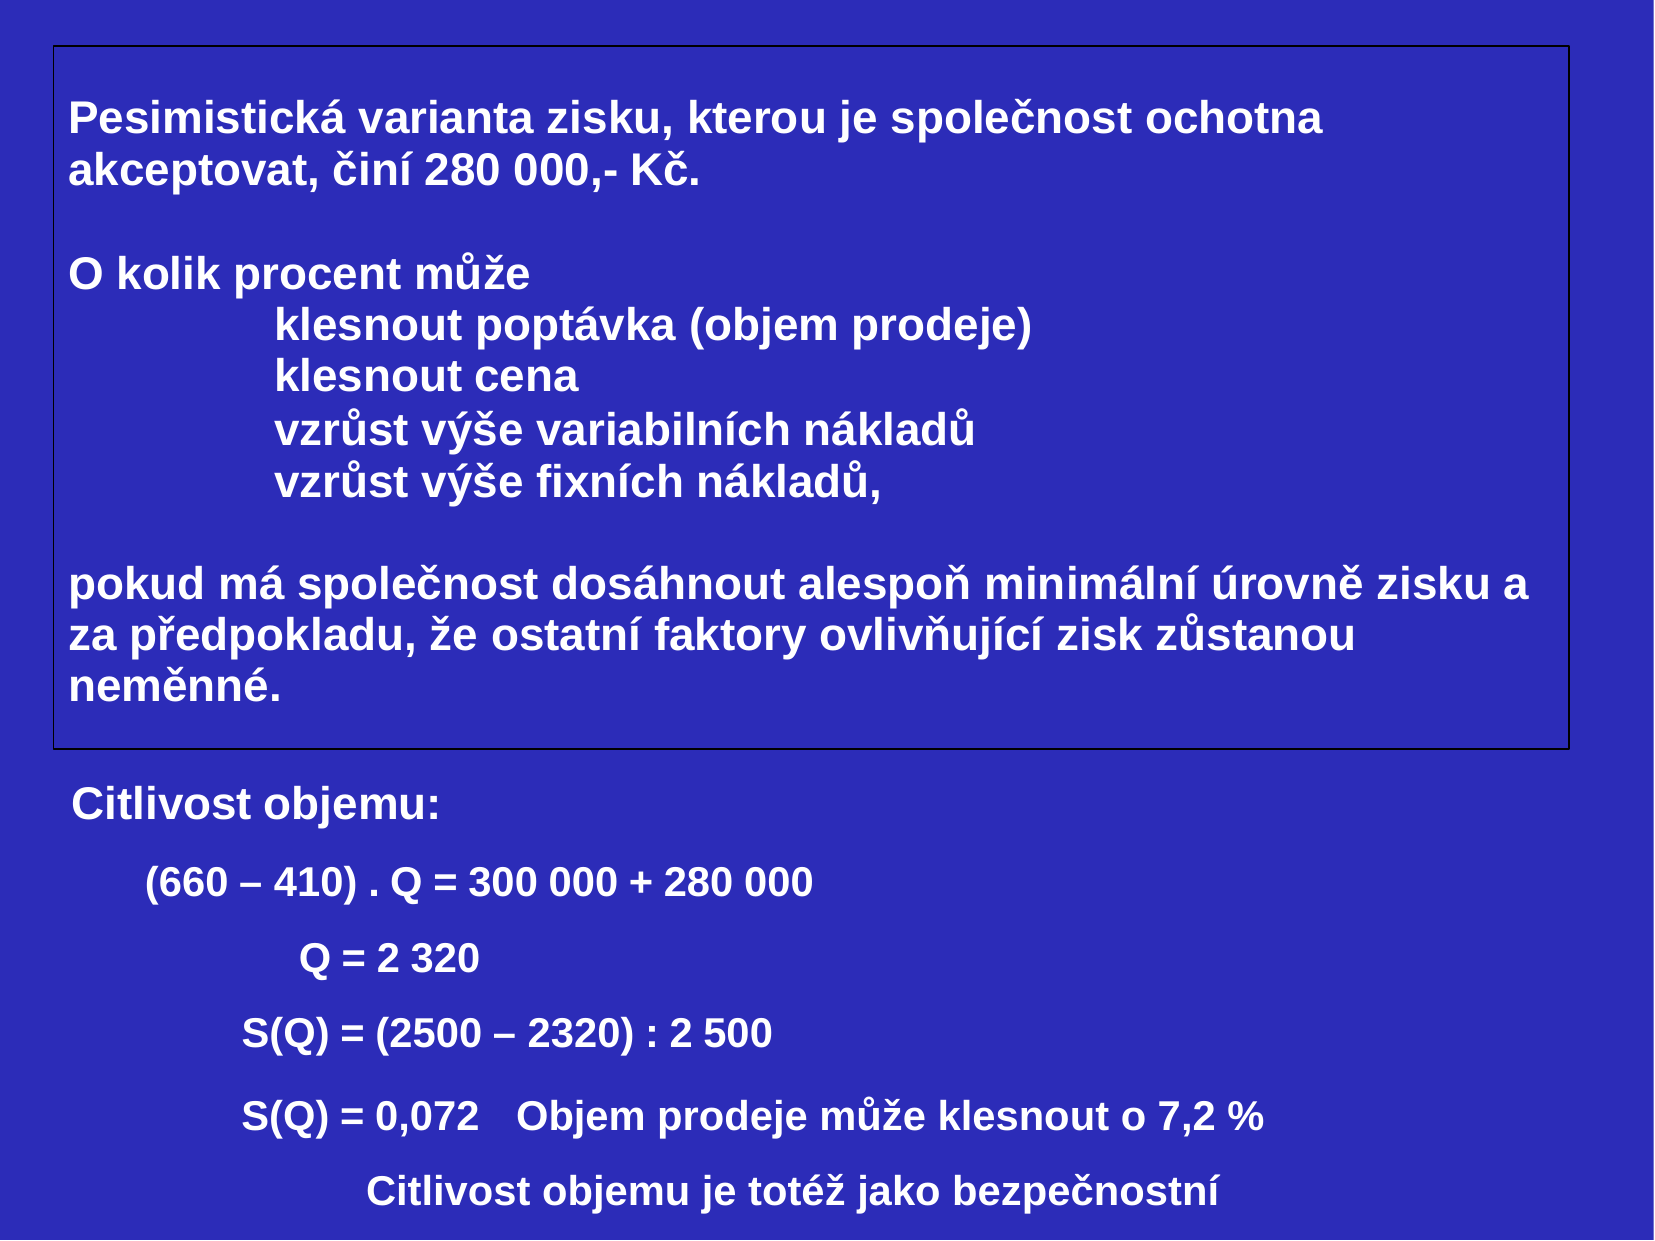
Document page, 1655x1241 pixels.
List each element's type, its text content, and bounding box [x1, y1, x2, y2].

text_box [53, 45, 1569, 749]
text_box Pesimistická varianta zisku, kterou je společnost ochotna akceptovat, činí 280 000,- Kč. [66, 91, 1328, 195]
text_box O kolik procent může klesnout poptávka (objem prodeje) klesnout cena vzrůst výše variabilních nákladů vzrůst výše fixních nákladů, pokud má společnost dosáhnout alespoň minimální úrovně zisku a za předpokladu, že ostatní faktory ovlivňující zisk zůstanou neměnné. Citlivost objemu: (660 – 410) . Q = 300 000 + 280 000 Q = 2 320 S(Q) = (2500 – 2320) : 2 500 S(Q) = 0,072 Objem prodeje může klesnout o 7,2 % Citlivost objemu je totéž jako bezpečnostní marže [66, 245, 1535, 1241]
text_box [0, 0, 1654, 1240]
